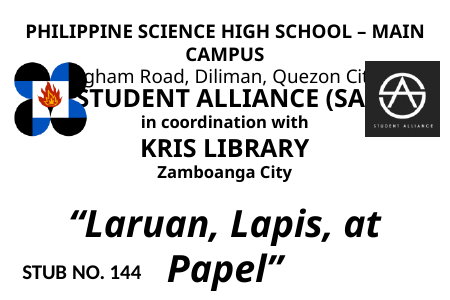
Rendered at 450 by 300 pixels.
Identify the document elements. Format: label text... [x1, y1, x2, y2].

text_box PHILIPPINE SCIENCE HIGH SCHOOL – MAIN CAMPUS Agham Road, Diliman, Quezon City [0, 12, 450, 74]
picture [364, 60, 441, 137]
text_box STUB NO. 144 [7, 251, 213, 292]
text_box STUDENT ALLIANCE (SA) in coordination with KRIS LIBRARY Zamboanga City [0, 74, 450, 190]
text_box “Laruan, Lapis, at Papel” [0, 192, 450, 298]
picture [12, 60, 88, 137]
